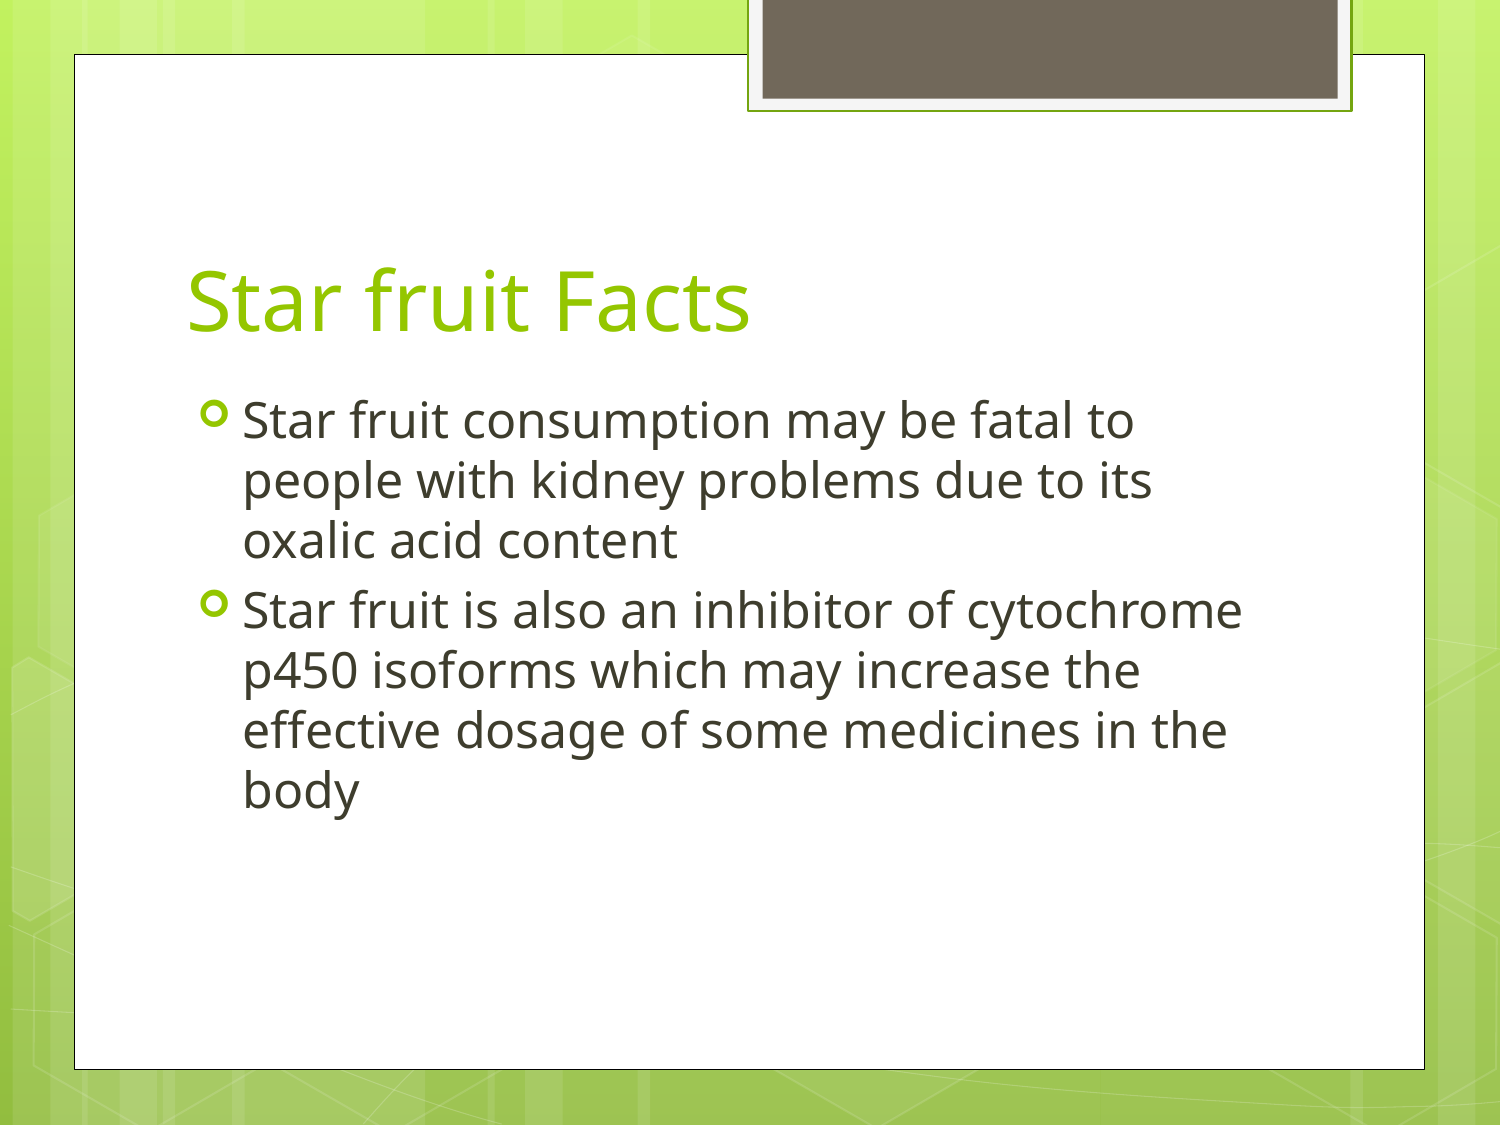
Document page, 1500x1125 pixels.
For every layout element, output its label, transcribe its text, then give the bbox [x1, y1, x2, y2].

title Star fruit Facts [171, 168, 1324, 357]
list Star fruit consumption may be fatal to people with kidney problems due to its oxalic acid content Star fruit is also an inhibitor of cytochrome p450 isoforms which may increase the effective dosage of some medicines in the body [171, 381, 1283, 957]
